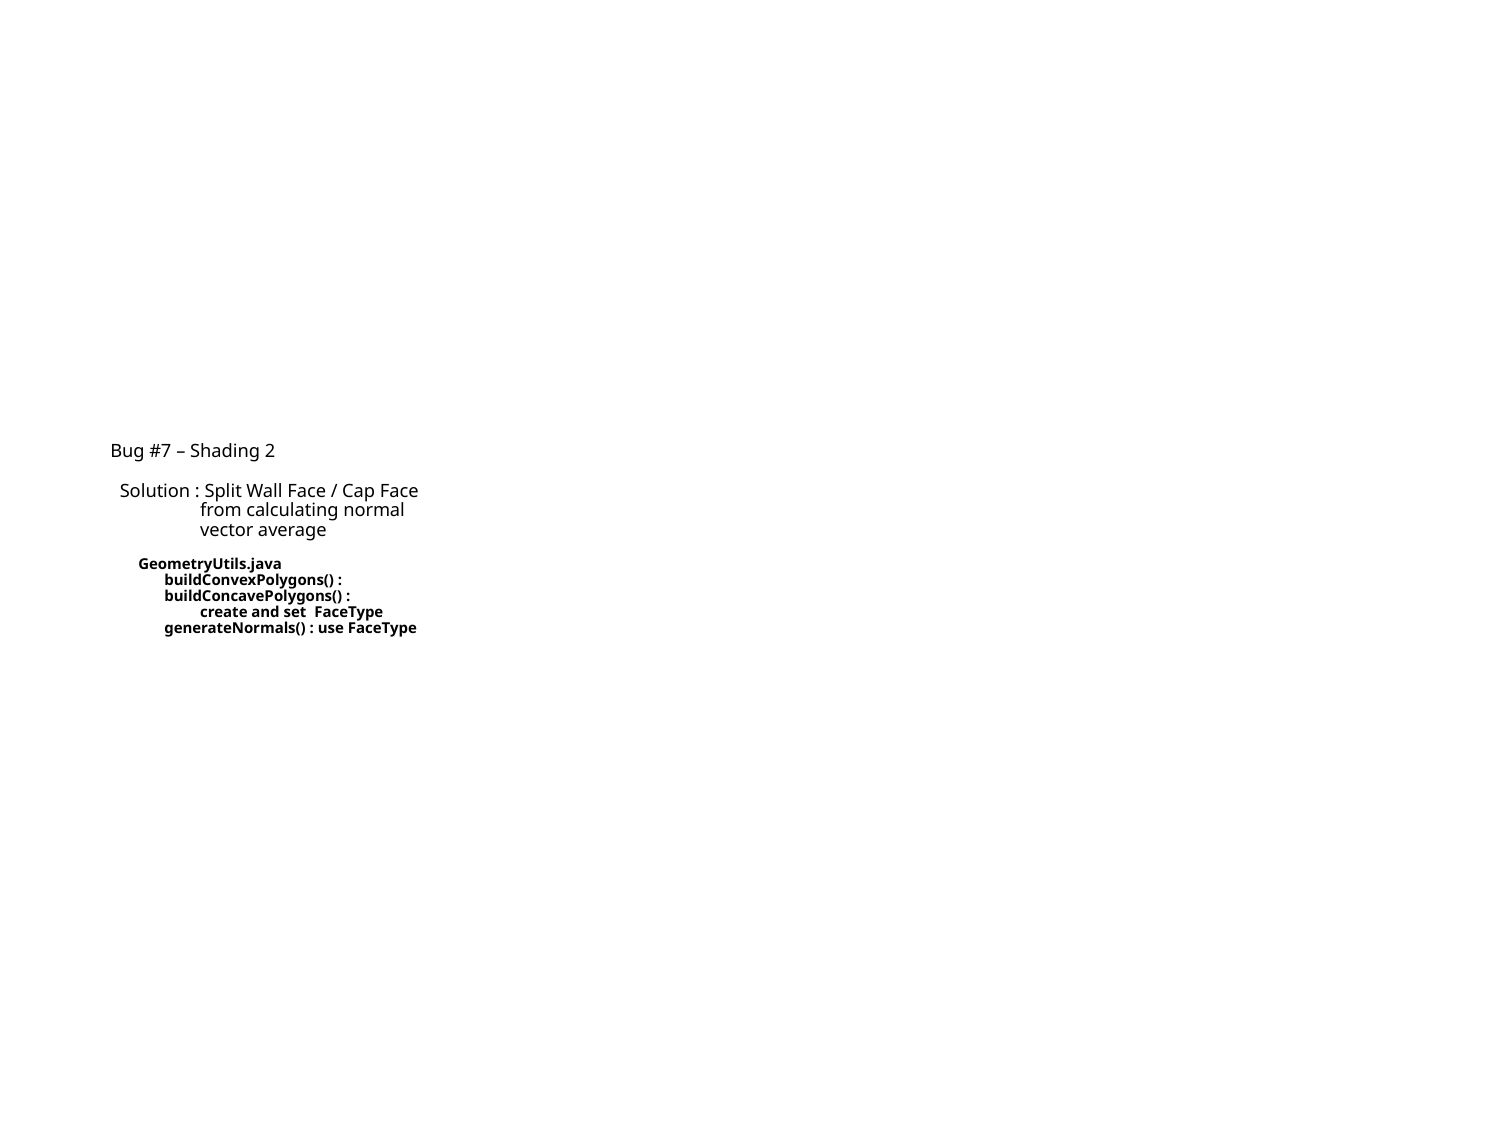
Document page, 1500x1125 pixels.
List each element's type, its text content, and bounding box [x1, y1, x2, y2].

title Bug #7 – Shading 2 Solution : Split Wall Face / Cap Face from calculating normal vector average GeometryUtils.java buildConvexPolygons() : buildConcavePolygons() : create and set FaceType generateNormals() : use FaceType [95, 430, 1483, 649]
